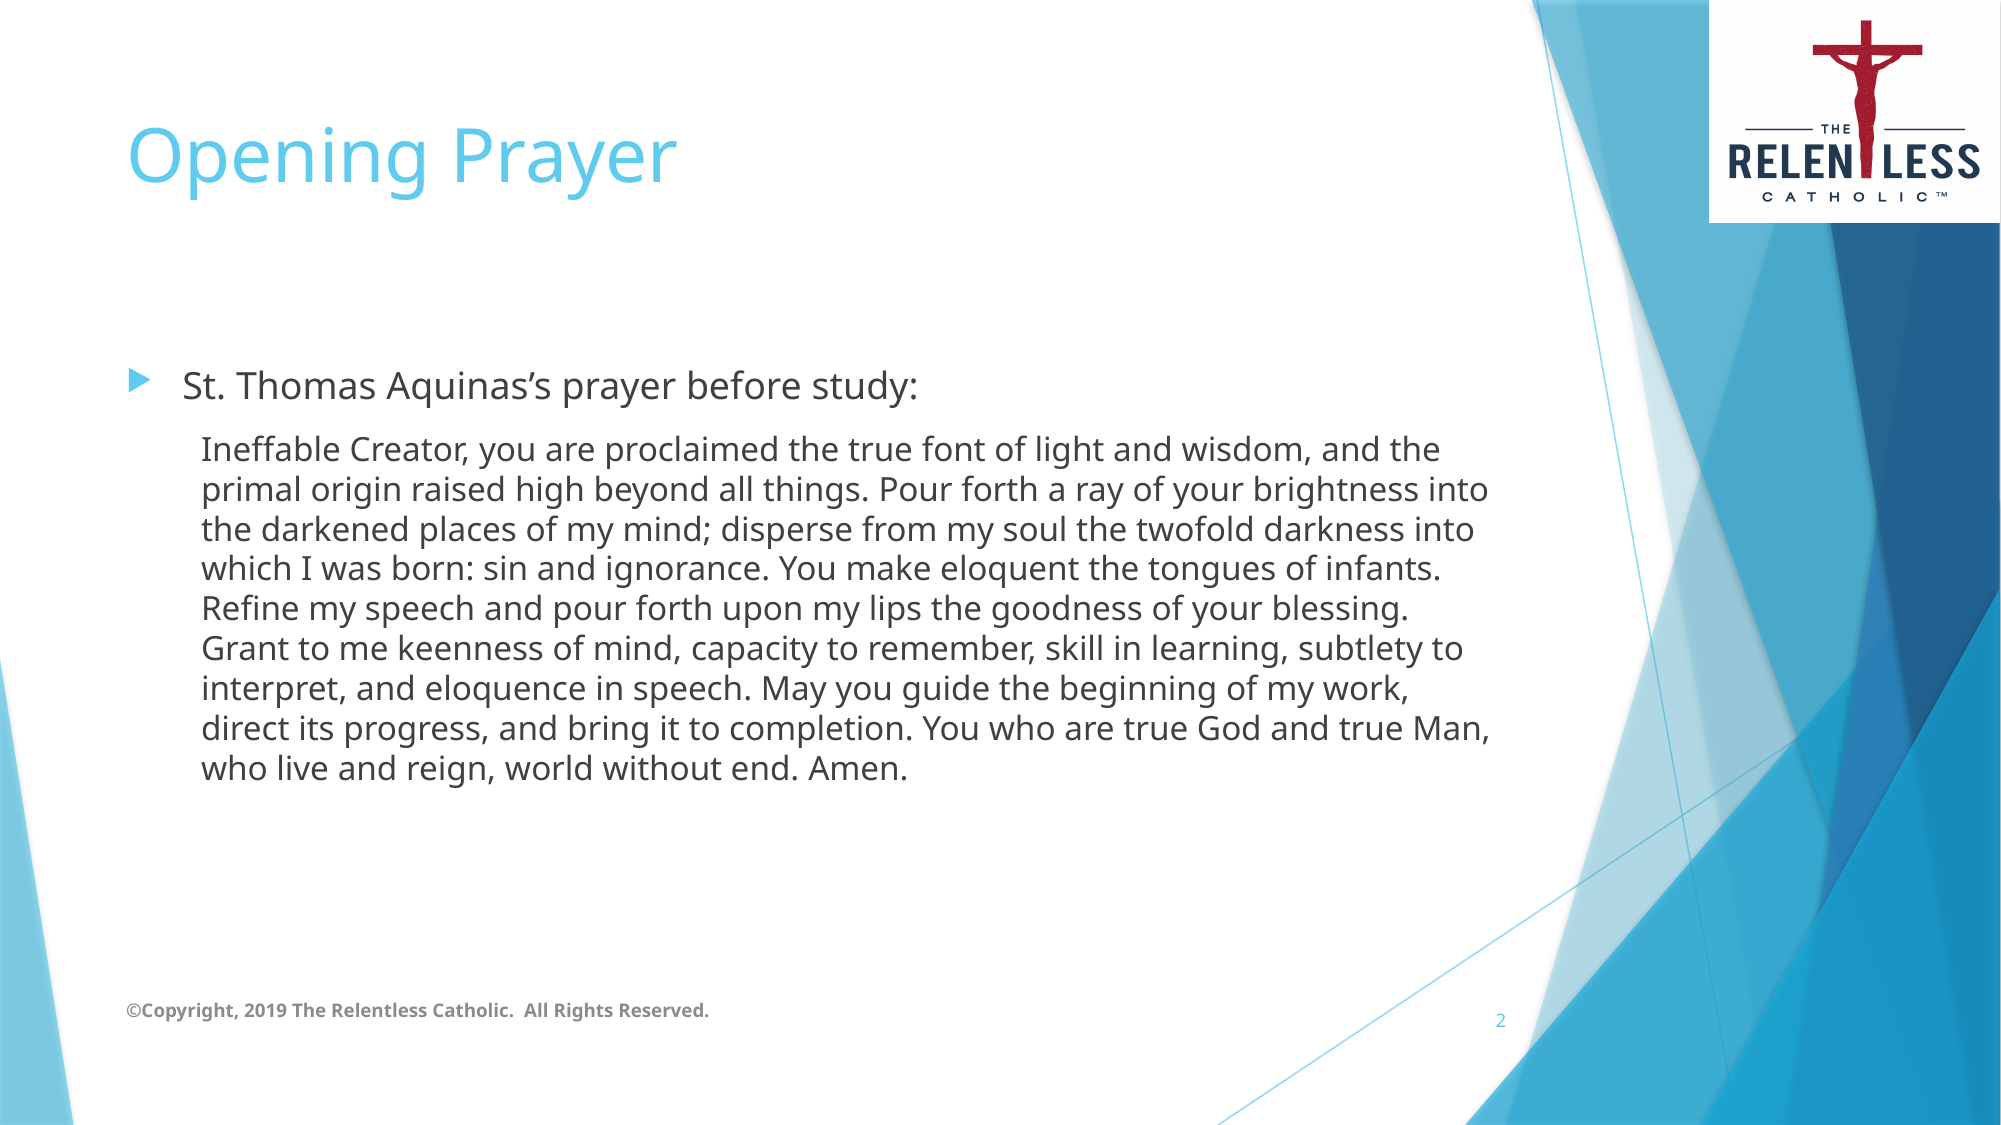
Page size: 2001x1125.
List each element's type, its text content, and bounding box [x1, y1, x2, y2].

title Opening Prayer [111, 99, 1522, 317]
slide_number 2 [1409, 991, 1522, 1051]
list St. Thomas Aquinas’s prayer before study: Ineffable Creator, you are proclaimed the true font of light and wisdom, and the primal origin raised high beyond all things. Pour forth a ray of your brightness into the darkened places of my mind; disperse from my soul the twofold darkness into which I was born: sin and ignorance. You make eloquent the tongues of infants. Refine my speech and pour forth upon my lips the goodness of your blessing. Grant to me keenness of mind, capacity to remember, skill in learning, subtlety to interpret, and eloquence in speech. May you guide the beginning of my work, direct its progress, and bring it to completion. You who are true God and true Man, who live and reign, world without end. Amen. [111, 354, 1522, 992]
picture [1709, 0, 2000, 223]
footer ©Copyright, 2019 The Relentless Catholic. All Rights Reserved. [111, 991, 1145, 1051]
